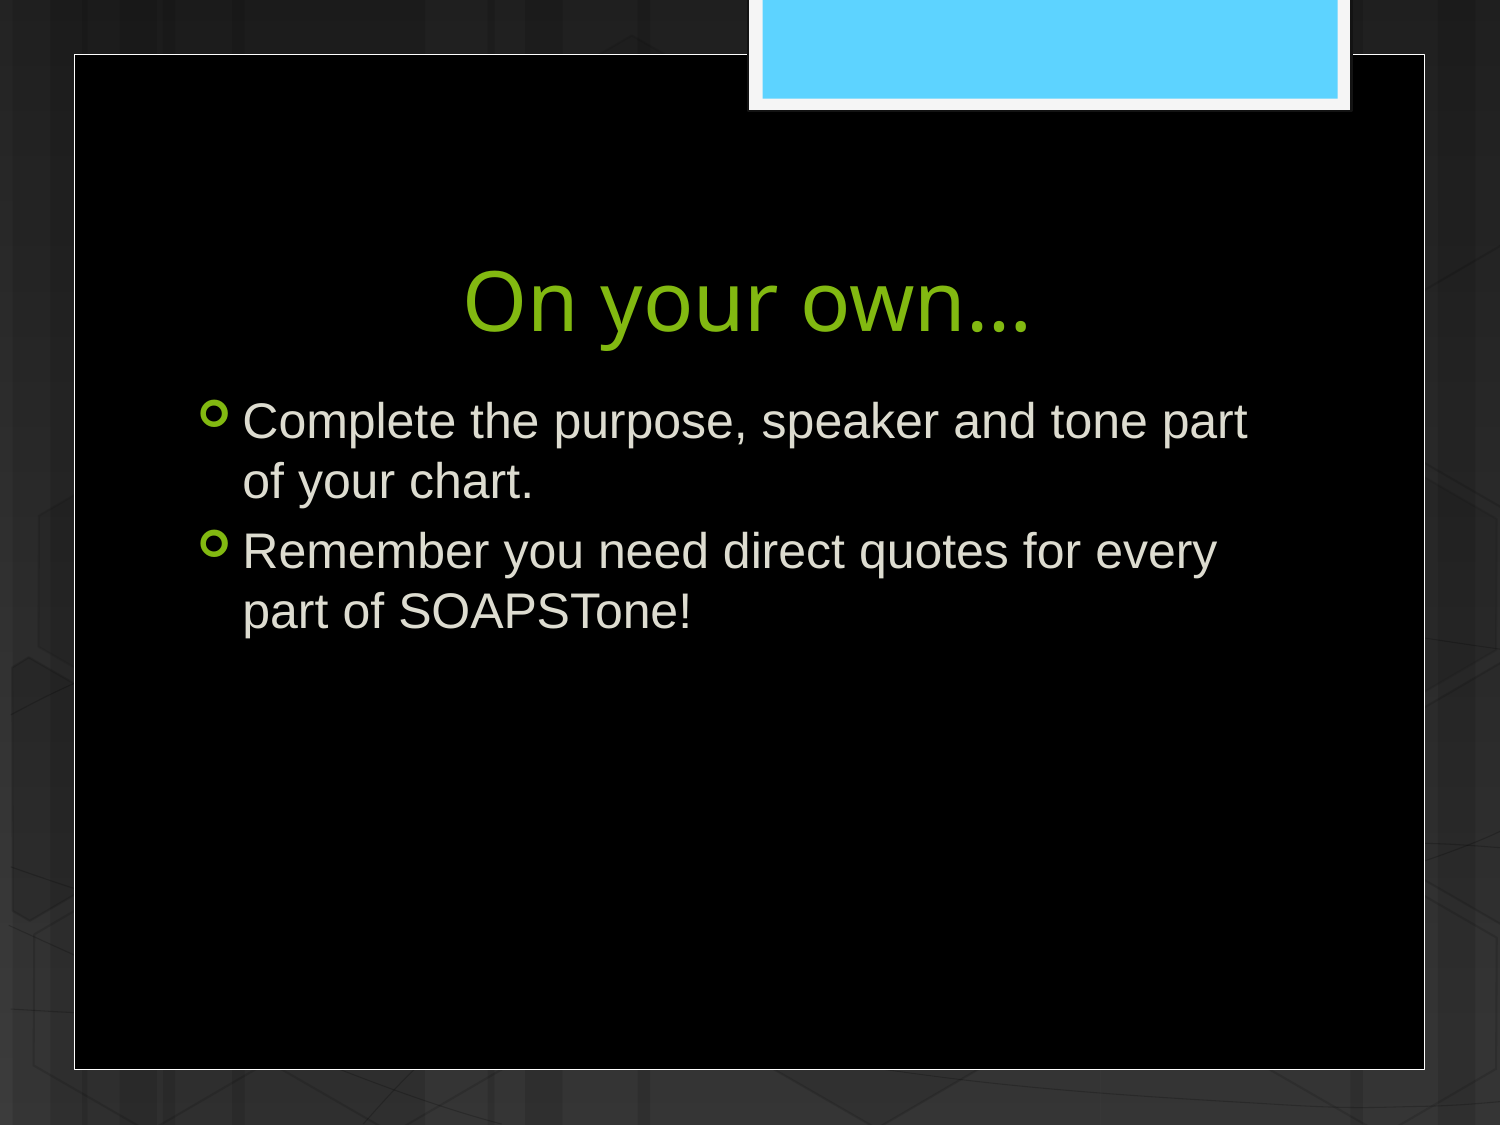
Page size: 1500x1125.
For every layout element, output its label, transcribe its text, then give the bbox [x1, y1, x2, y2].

list Complete the purpose, speaker and tone part of your chart. Remember you need direct quotes for every part of SOAPSTone! [171, 381, 1283, 957]
title On your own… [171, 168, 1324, 357]
